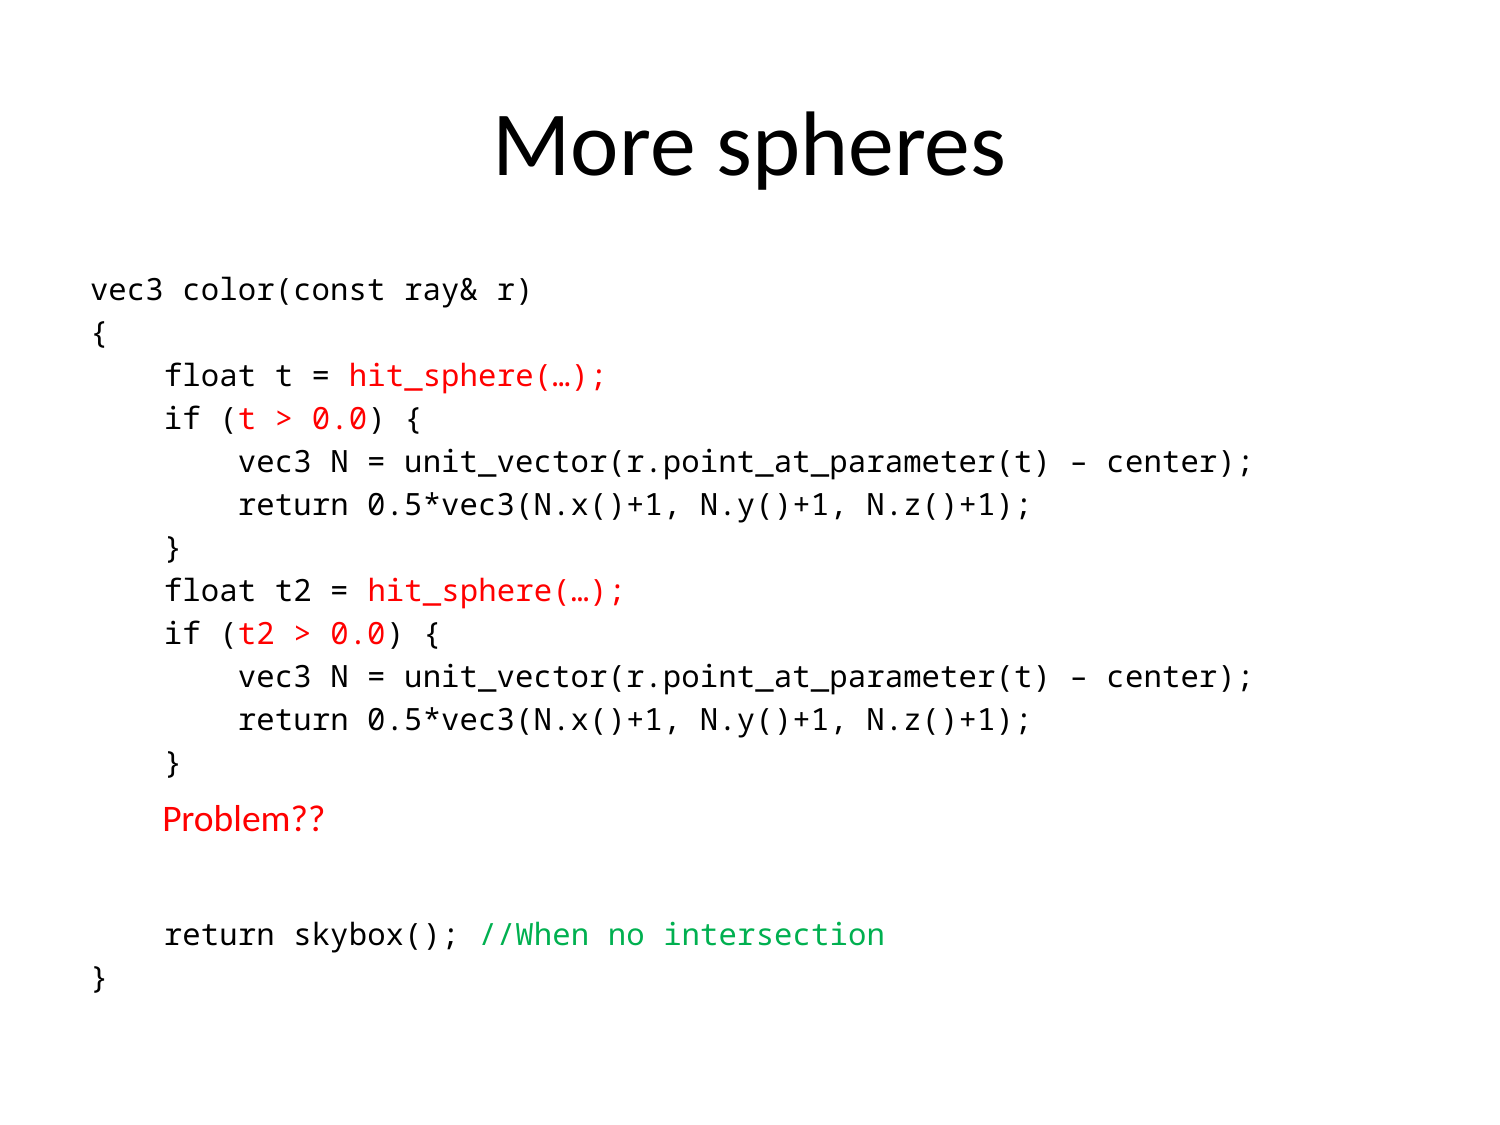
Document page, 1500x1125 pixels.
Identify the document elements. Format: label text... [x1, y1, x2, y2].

list vec3 color(const ray& r) { float t = hit_sphere(…); if (t > 0.0) { vec3 N = unit_vector(r.point_at_parameter(t) – center); return 0.5*vec3(N.x()+1, N.y()+1, N.z()+1); } float t2 = hit_sphere(…); if (t2 > 0.0) { vec3 N = unit_vector(r.point_at_parameter(t) – center); return 0.5*vec3(N.x()+1, N.y()+1, N.z()+1); } return skybox(); //When no intersection } [75, 262, 1425, 1005]
title More spheres [75, 45, 1425, 233]
text_box Problem?? [147, 786, 703, 847]
